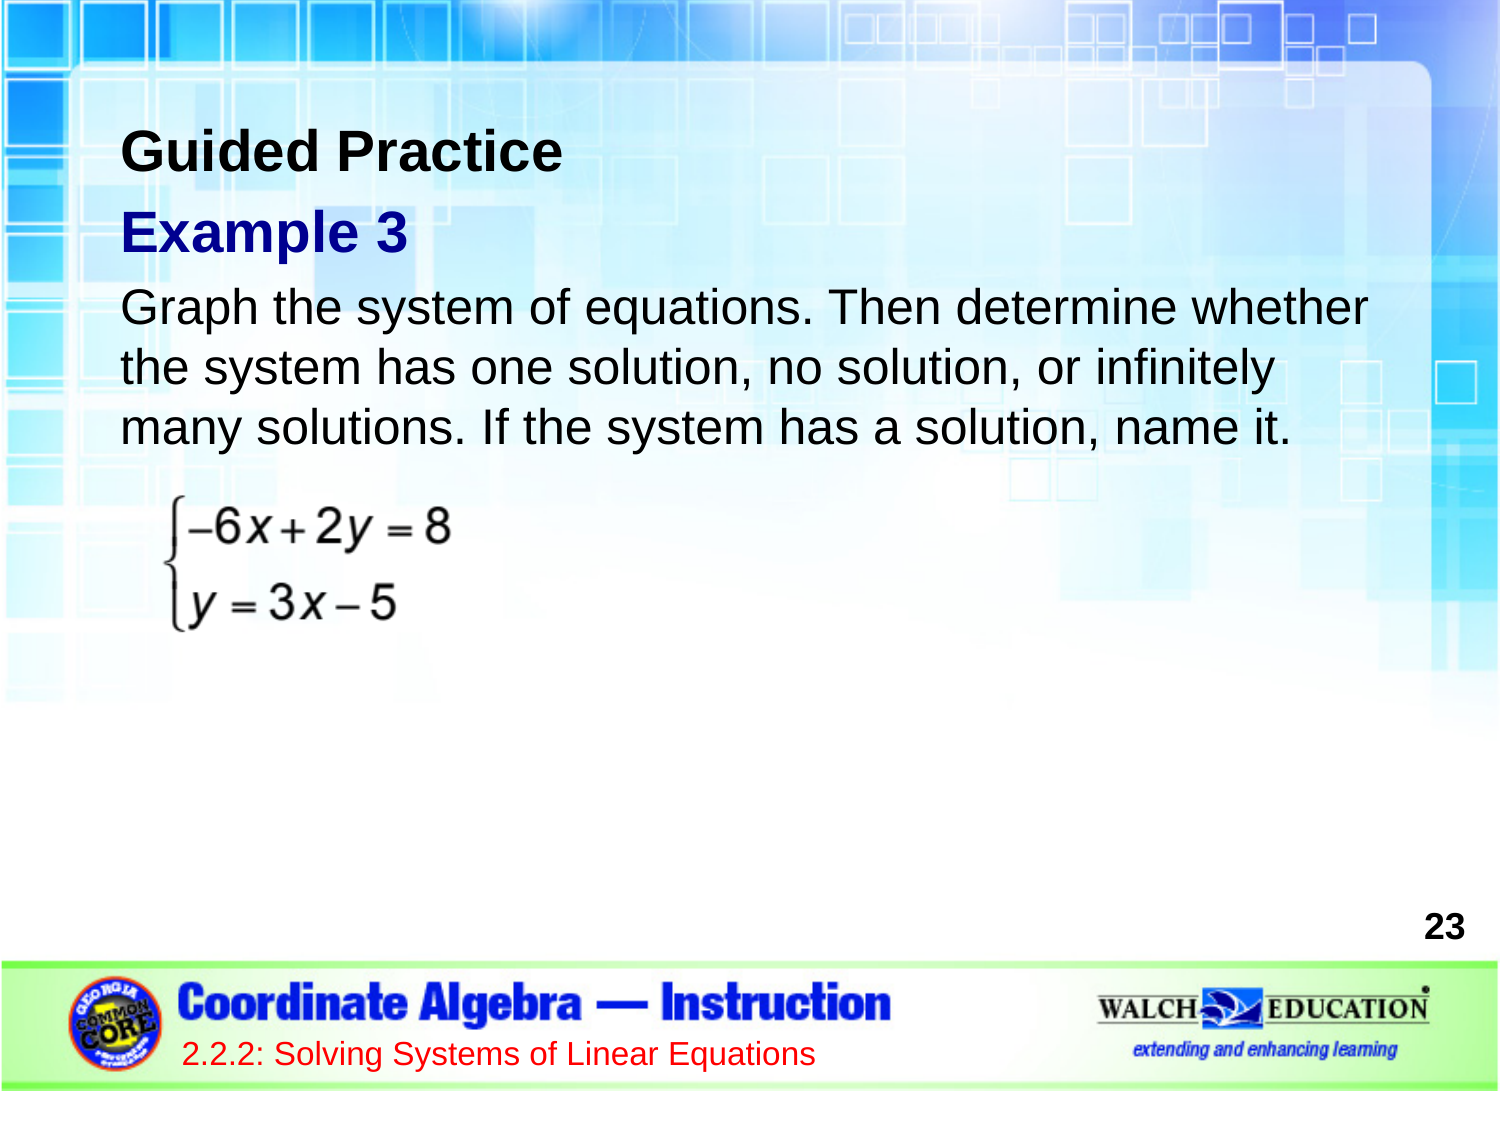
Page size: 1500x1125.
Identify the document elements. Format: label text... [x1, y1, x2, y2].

slide_number 23 [1361, 901, 1481, 949]
list 2.2.2: Solving Systems of Linear Equations [166, 1024, 1074, 1068]
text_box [160, 491, 453, 636]
subtitle Guided Practice Example 3 Graph the system of equations. Then determine whether the system has one solution, no solution, or infinitely many solutions. If the system has a solution, name it. [105, 105, 1394, 925]
picture [1, 0, 1500, 1091]
